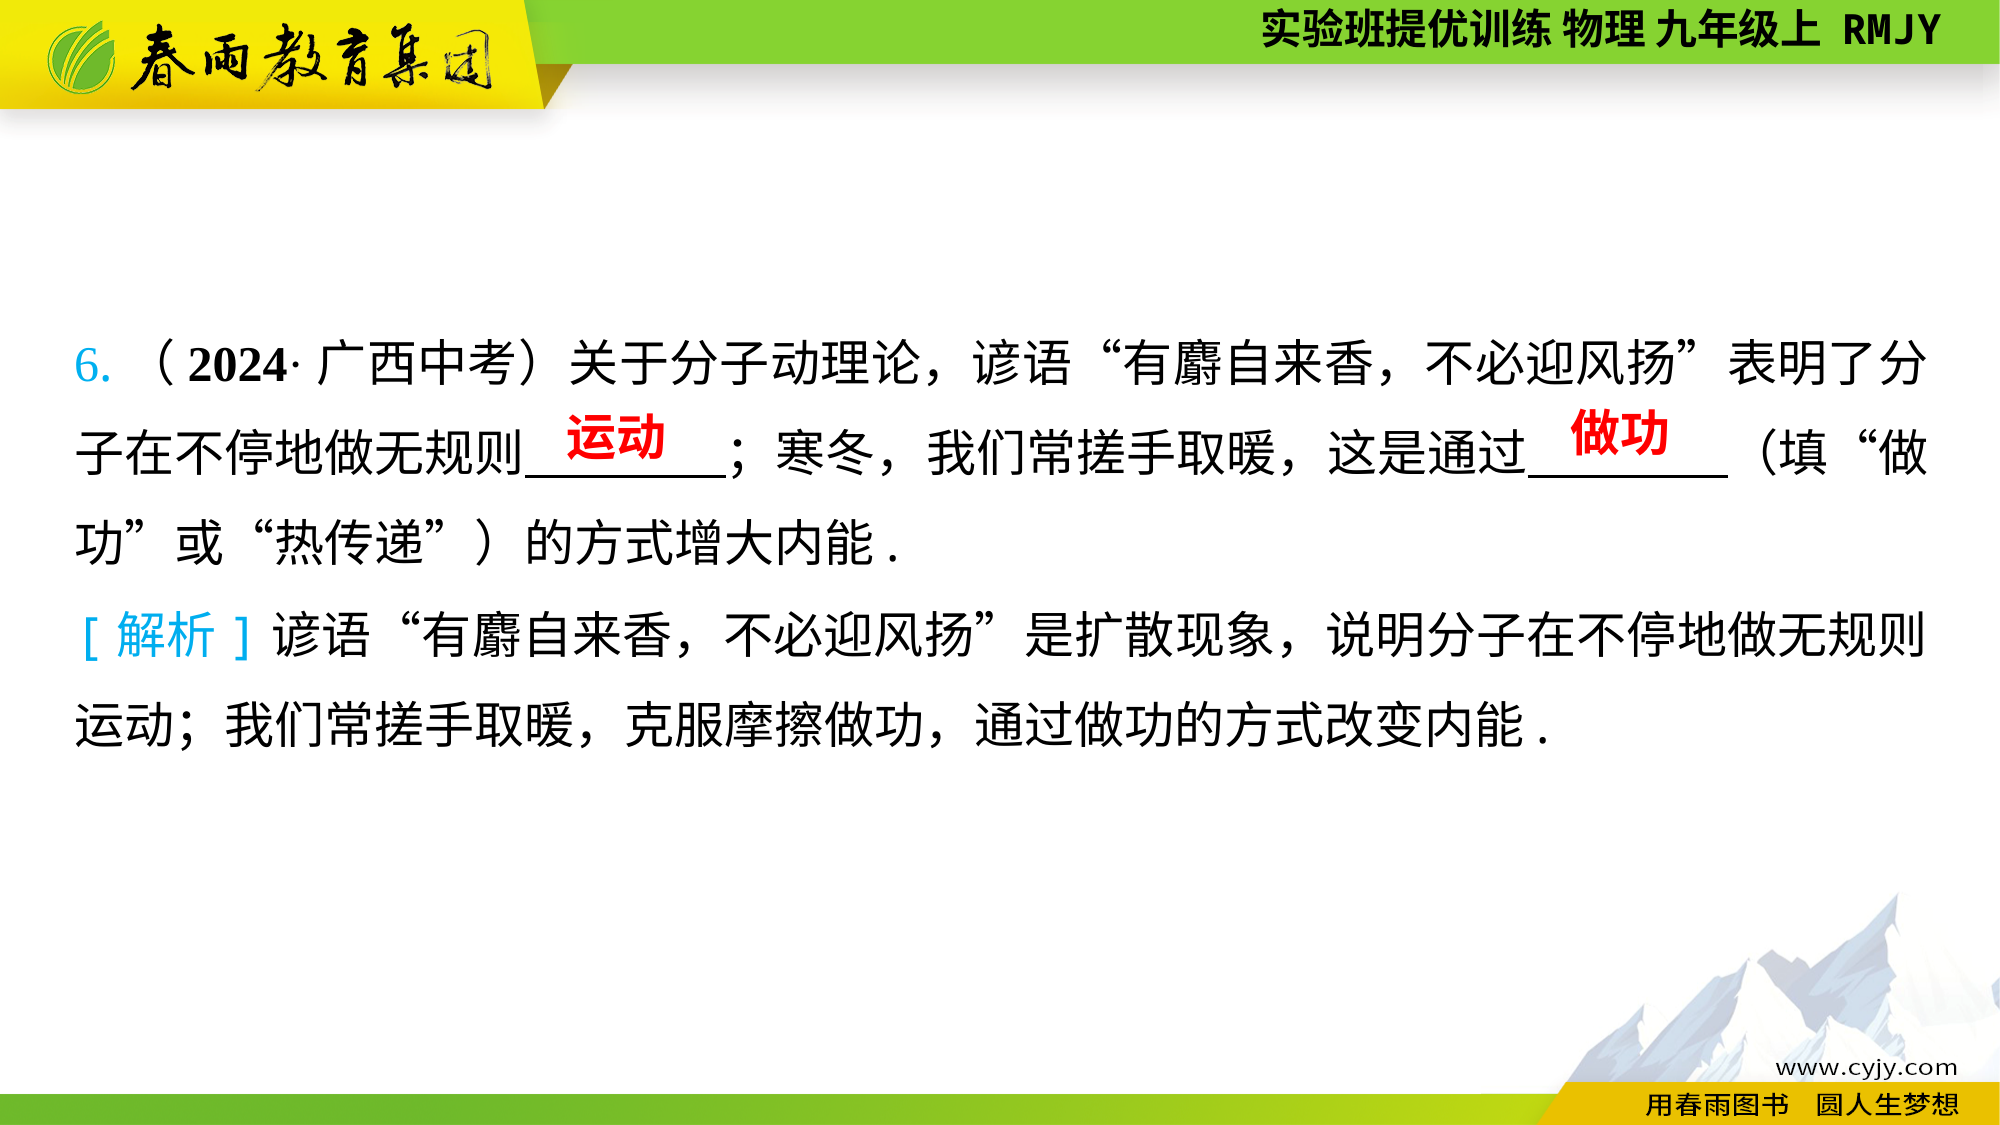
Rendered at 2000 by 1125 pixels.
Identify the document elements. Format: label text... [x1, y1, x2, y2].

text_box [解析]谚语“有麝自来香，不必迎风扬”是扩散现象，说明分子在不停地做无规则运动；我们常搓手取暖，克服摩擦做功，通过做功的方式改变内能. [59, 566, 1944, 761]
list 6.（2024·广西中考）关于分子动理论，谚语“有麝自来香，不必迎风扬”表明了分子在不停地做无规则 ；寒冬，我们常搓手取暖，这是通过 （填“做功”或“热传递”）的方式增大内能. [59, 293, 1944, 566]
text_box 做功 [1556, 393, 1686, 469]
text_box 运动 [551, 397, 682, 473]
picture [0, 0, 2000, 1125]
